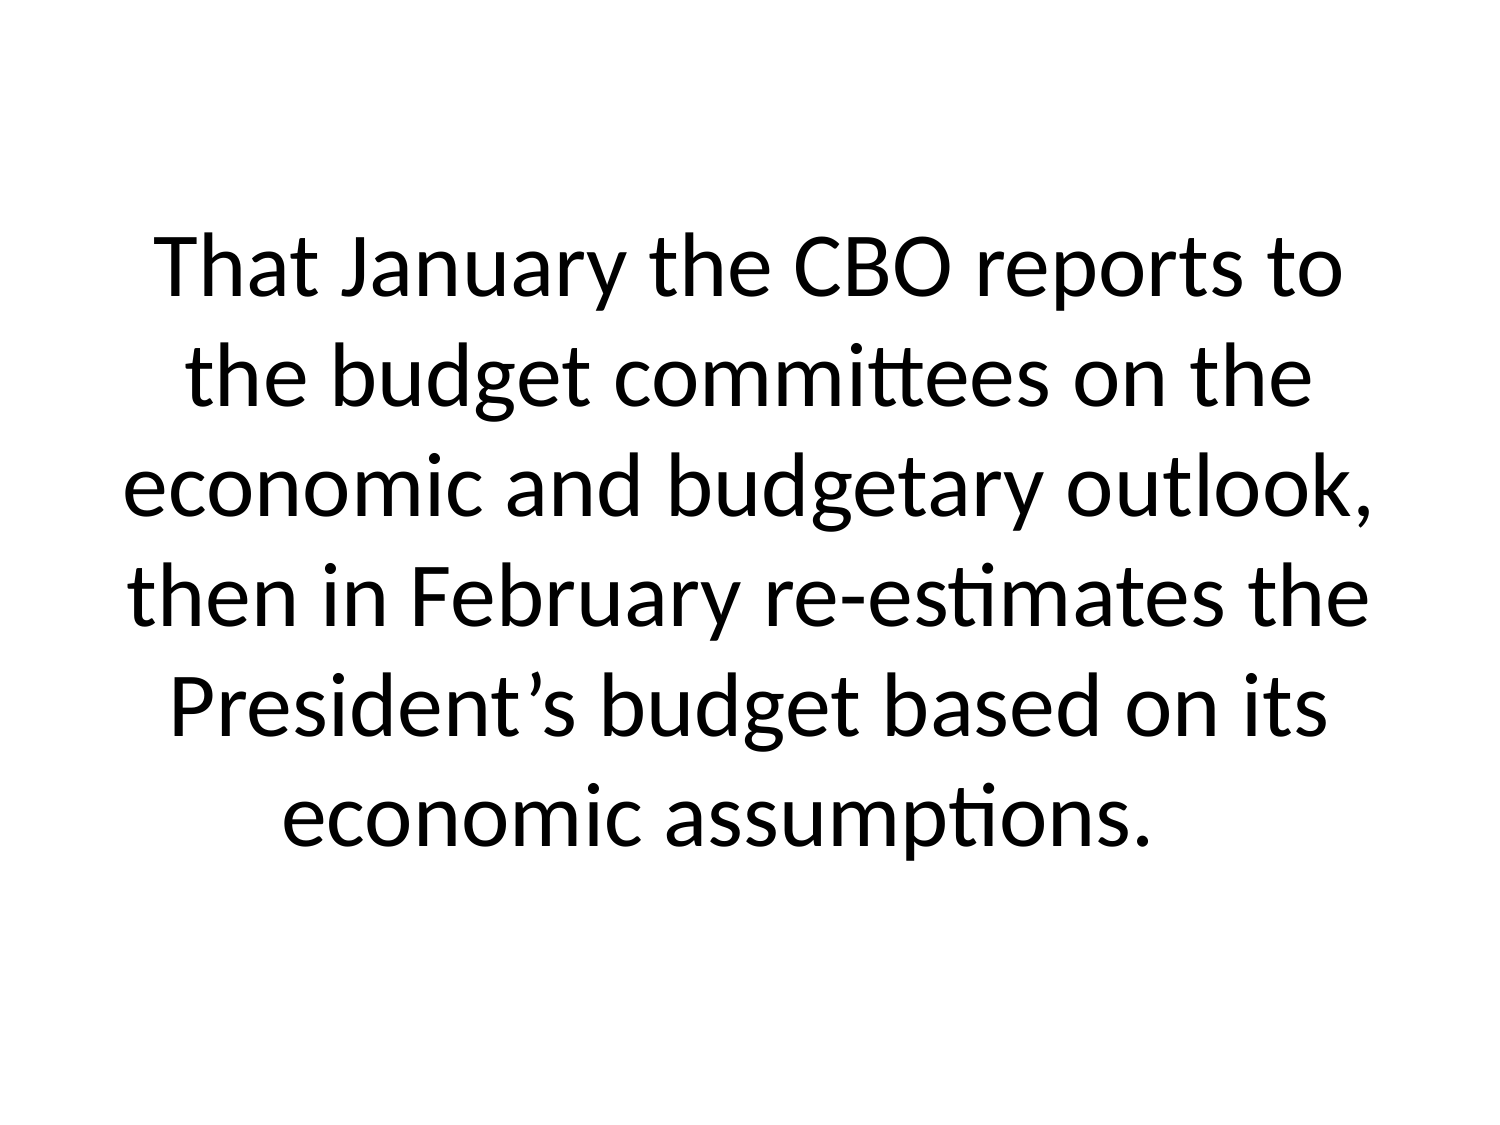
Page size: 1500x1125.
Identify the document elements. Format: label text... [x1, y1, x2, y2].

title That January the CBO reports to the budget committees on the economic and budgetary outlook, then in February re-estimates the President’s budget based on its economic assumptions. [74, 44, 1426, 1026]
